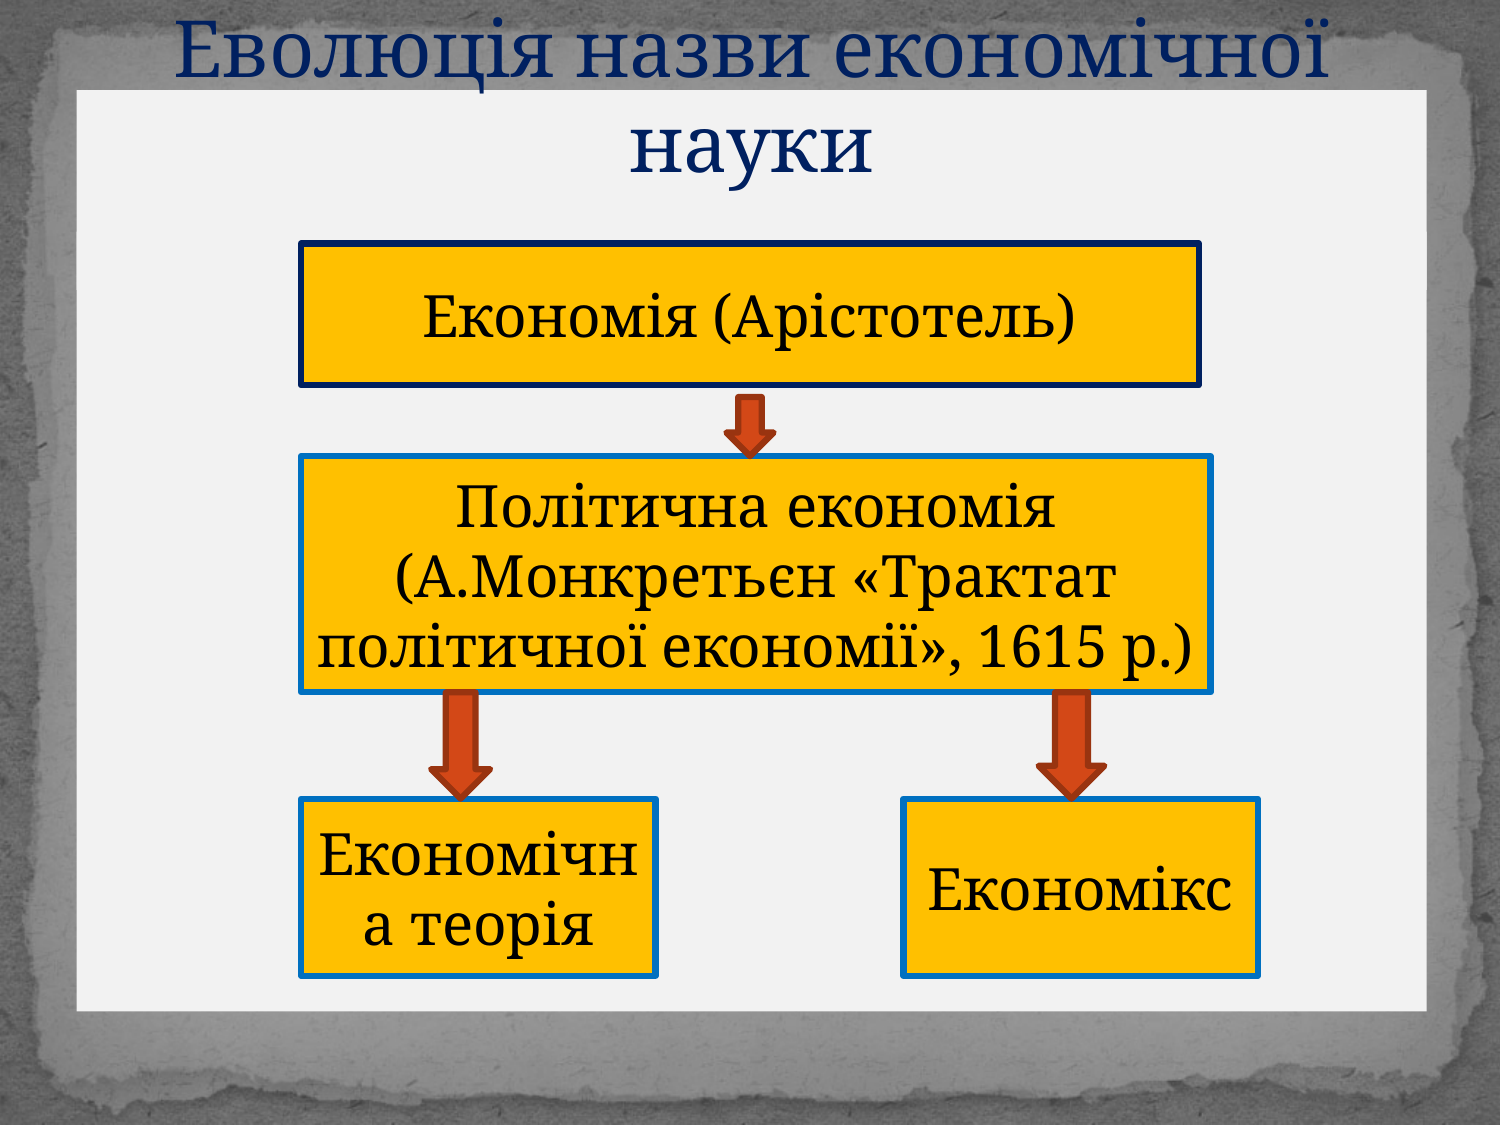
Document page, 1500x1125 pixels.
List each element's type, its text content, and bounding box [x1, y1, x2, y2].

text_box Економія (Арістотель) [301, 243, 1199, 386]
list [76, 290, 1427, 1012]
text_box [726, 397, 774, 457]
text_box Економічна теорія [301, 798, 656, 976]
picture [0, 0, 1500, 1125]
text_box [431, 692, 491, 799]
title Еволюція назви економічної науки [76, 90, 1427, 290]
text_box [1038, 692, 1105, 799]
text_box Економікс [903, 798, 1258, 976]
text_box Політична економія (А.Монкретьєн «Трактат політичної економії», 1615 р.) [301, 456, 1211, 693]
